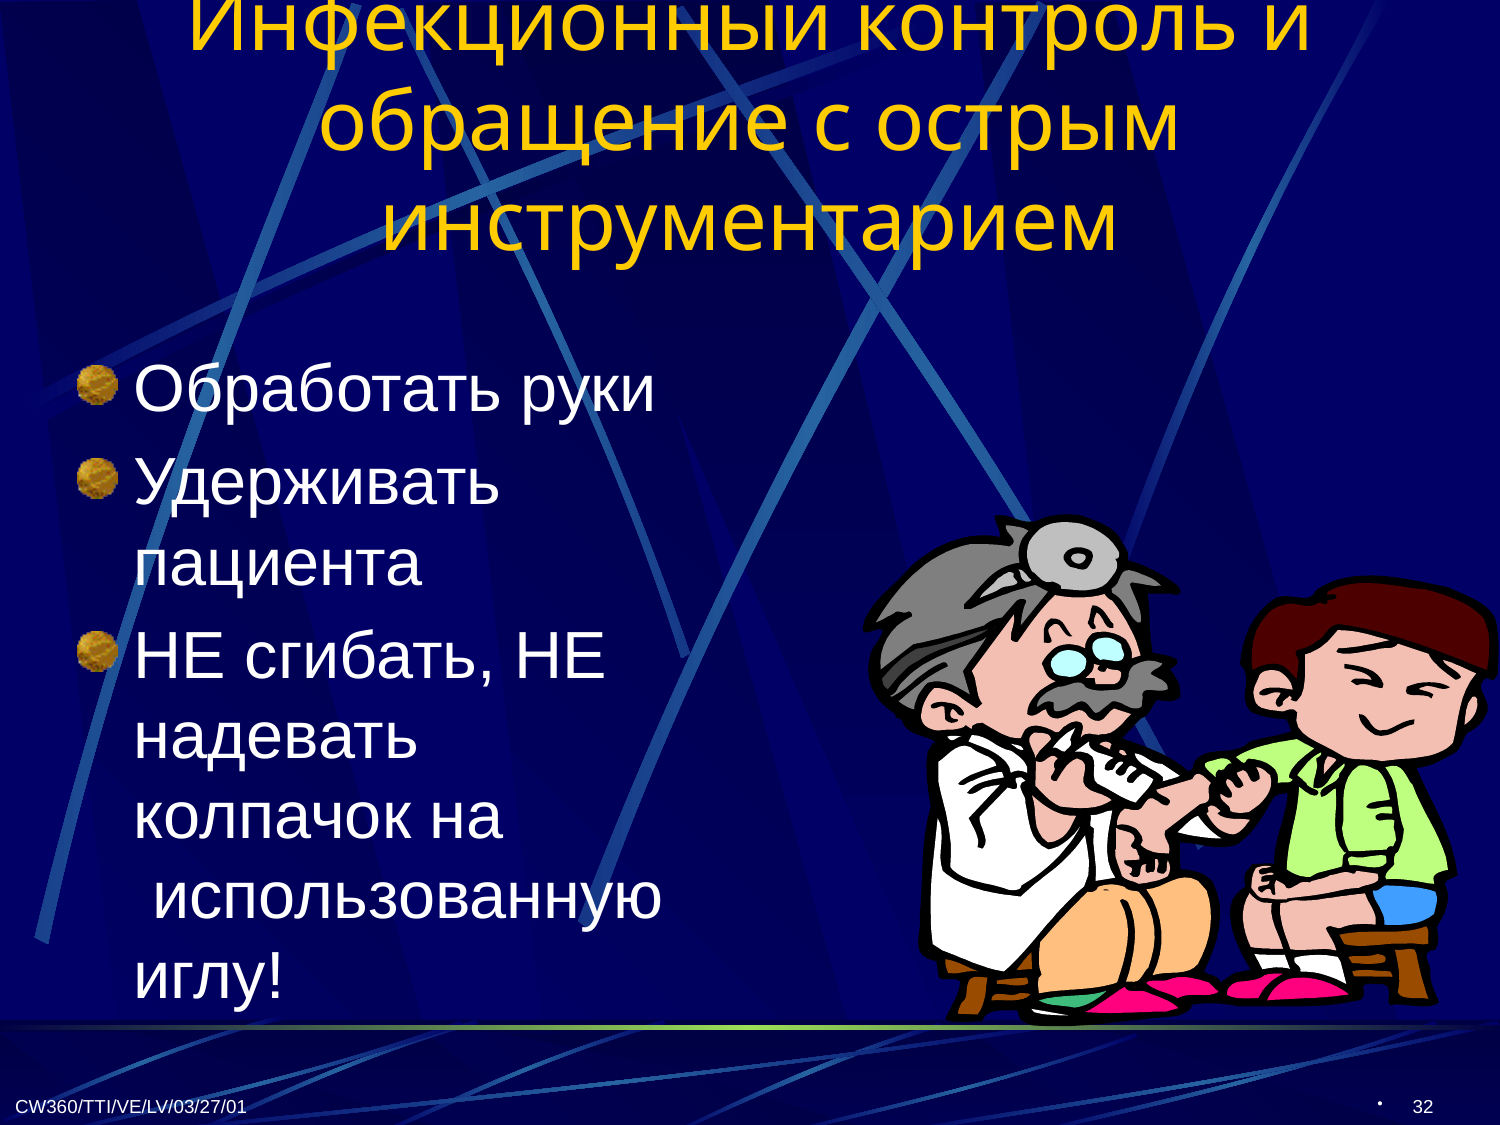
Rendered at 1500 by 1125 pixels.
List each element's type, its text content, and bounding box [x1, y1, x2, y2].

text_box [862, 512, 1500, 1030]
list Обработать руки Удерживать пациента НЕ сгибать, НЕ надевать колпачок на использованную иглу! [62, 337, 763, 1013]
picture [77, 458, 118, 499]
picture [77, 631, 118, 672]
picture [77, 365, 118, 405]
footer CW360/TTI/VE/LV/03/27/01 [0, 1074, 401, 1125]
title Инфекционный контроль и обращение с острым инструментарием [112, 0, 1388, 276]
